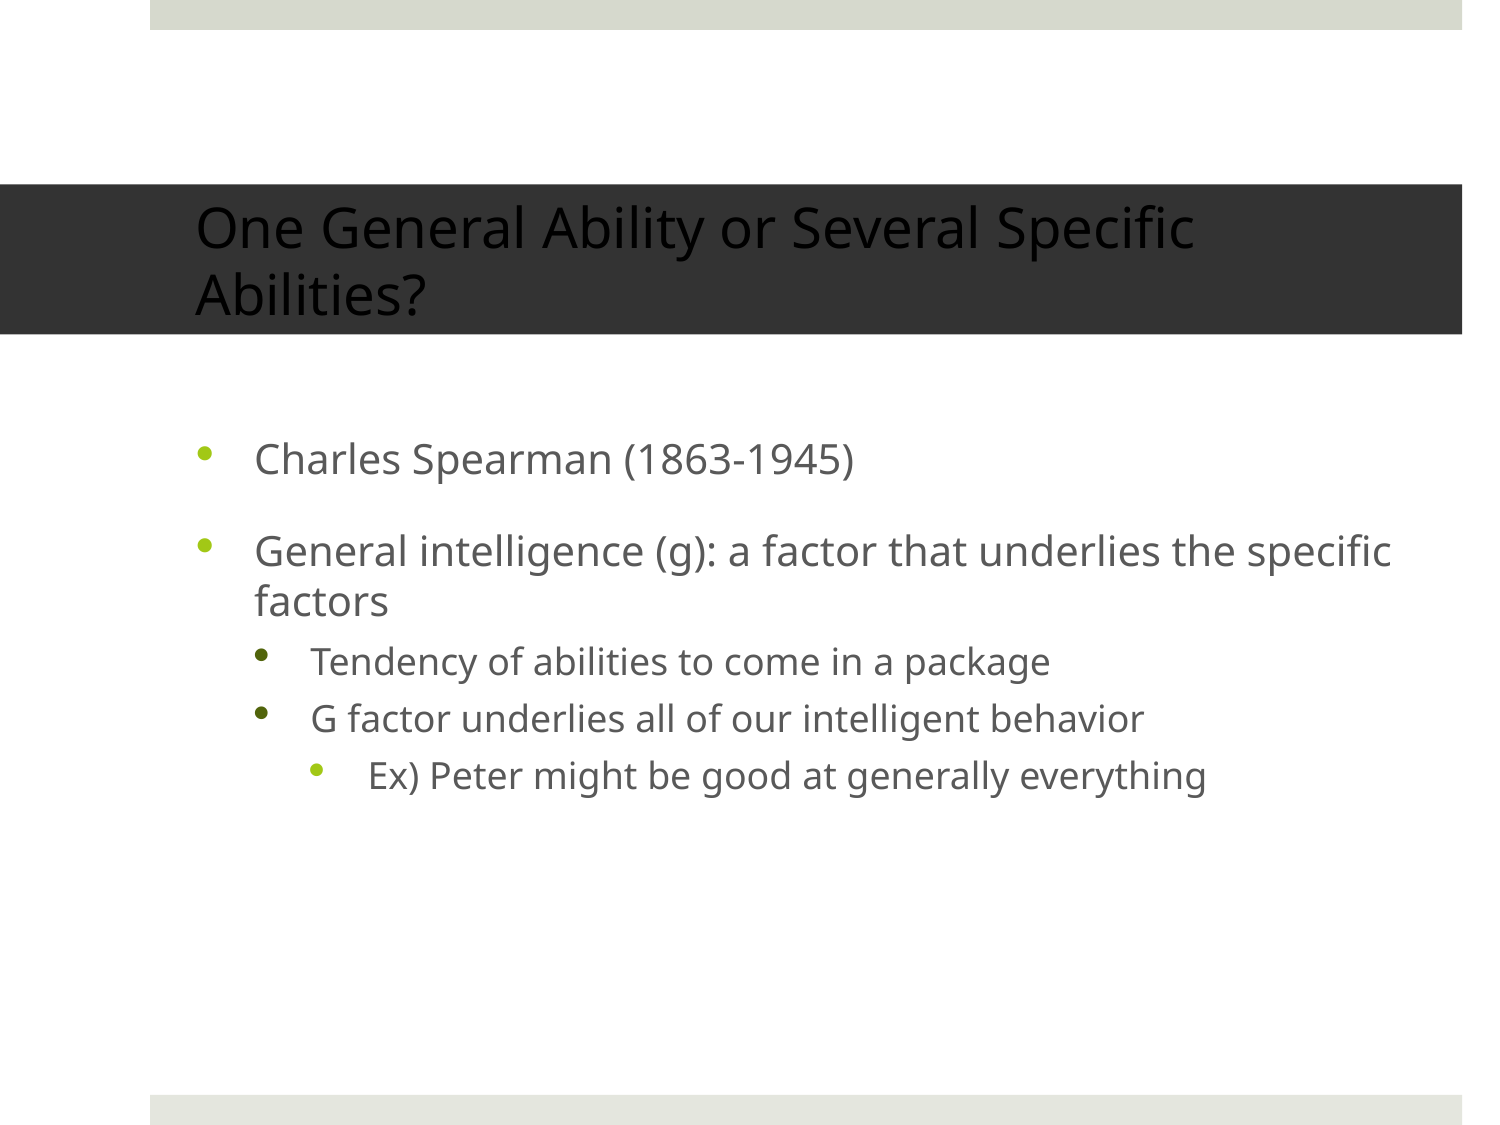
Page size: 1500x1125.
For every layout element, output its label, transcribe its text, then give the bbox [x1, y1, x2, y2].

title One General Ability or Several Specific Abilities? [0, 184, 1463, 335]
list Charles Spearman (1863-1945) General intelligence (g): a factor that underlies the specific factors Tendency of abilities to come in a package G factor underlies all of our intelligent behavior Ex) Peter might be good at generally everything [182, 425, 1432, 1028]
